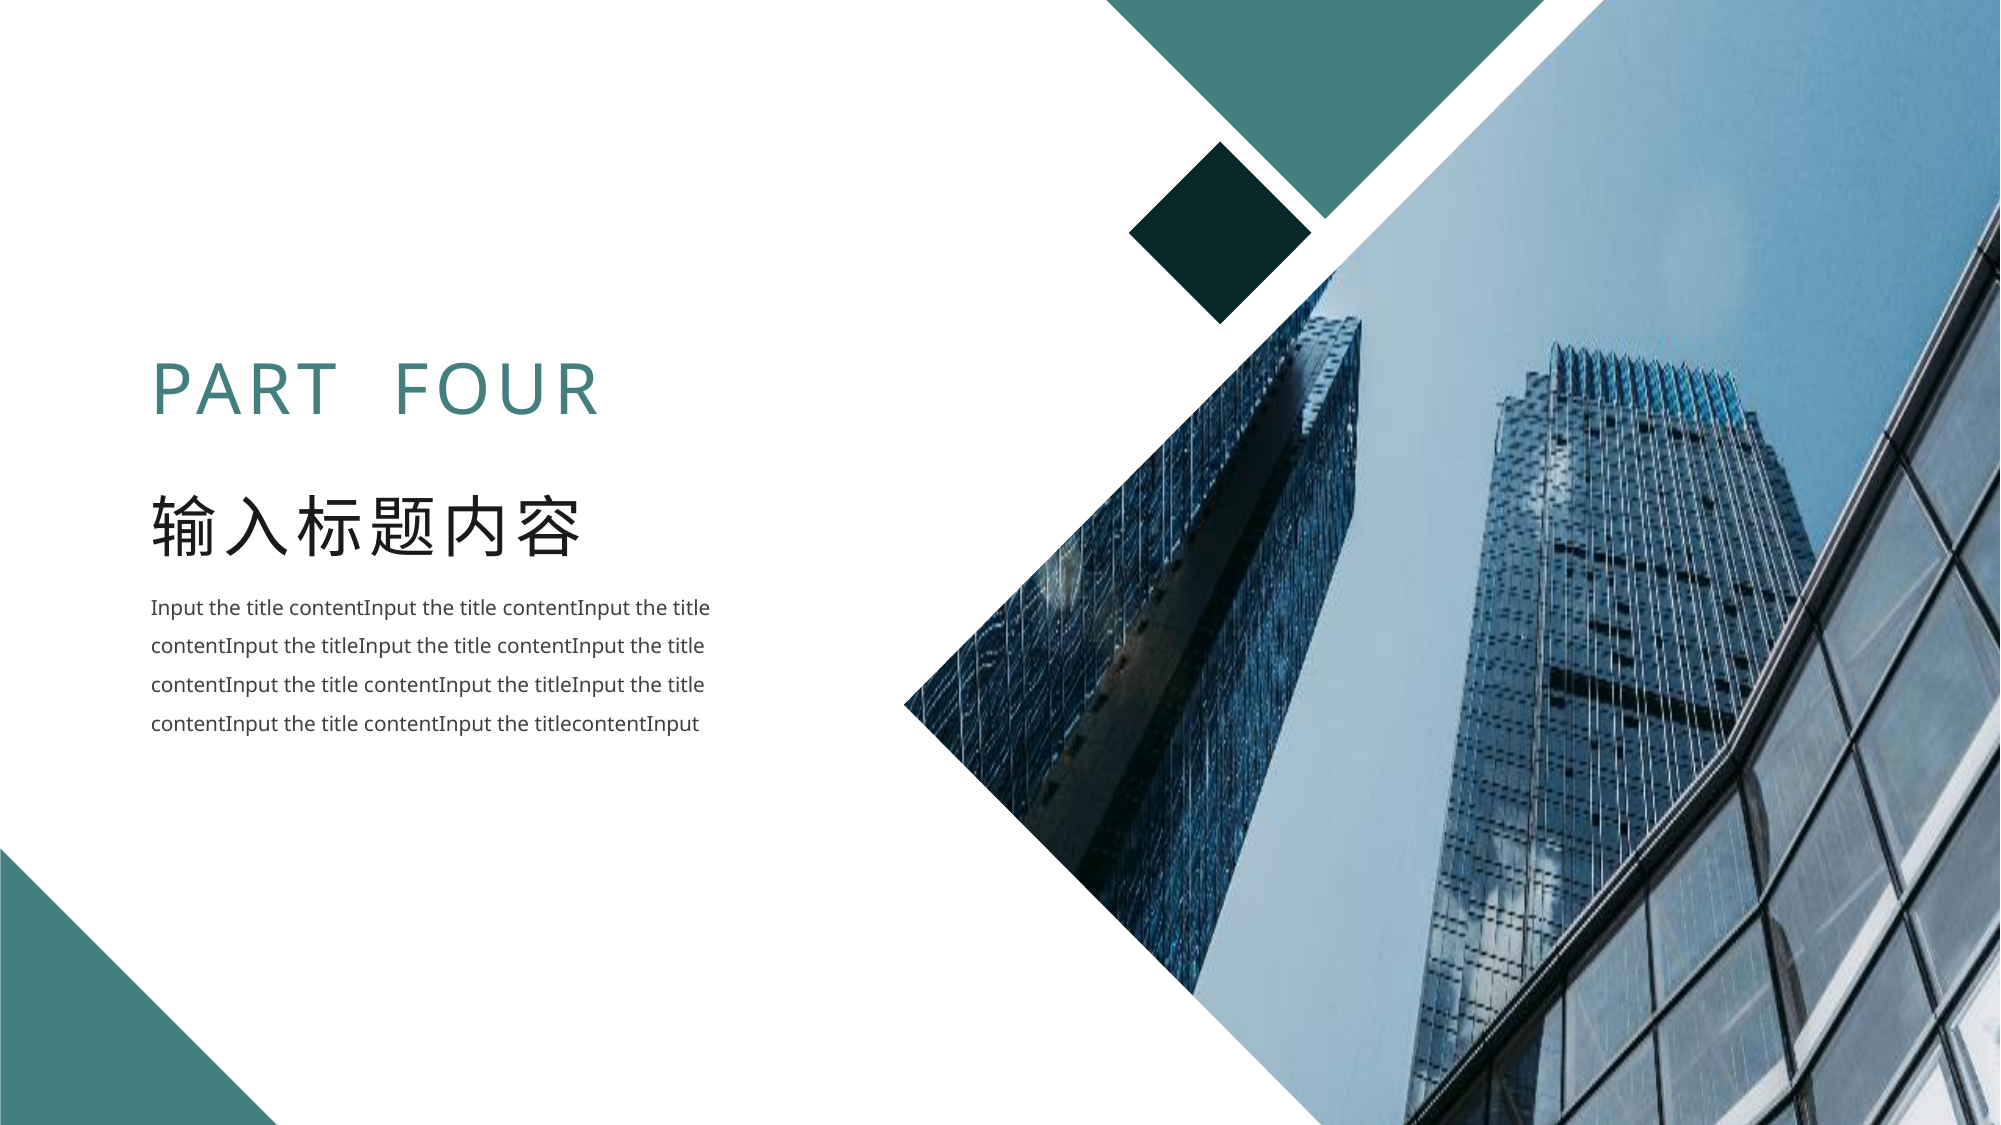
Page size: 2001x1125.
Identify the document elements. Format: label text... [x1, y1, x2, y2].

text_box [0, 846, 279, 1125]
text_box Input the title contentInput the title contentInput the title contentInput the titleInput the title contentInput the title contentInput the title contentInput the titleInput the title contentInput the title contentInput the titlecontentInput [136, 573, 810, 781]
text_box 输入标题内容 [136, 477, 616, 573]
text_box PART FOUR [136, 335, 616, 436]
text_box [903, 0, 2000, 1125]
